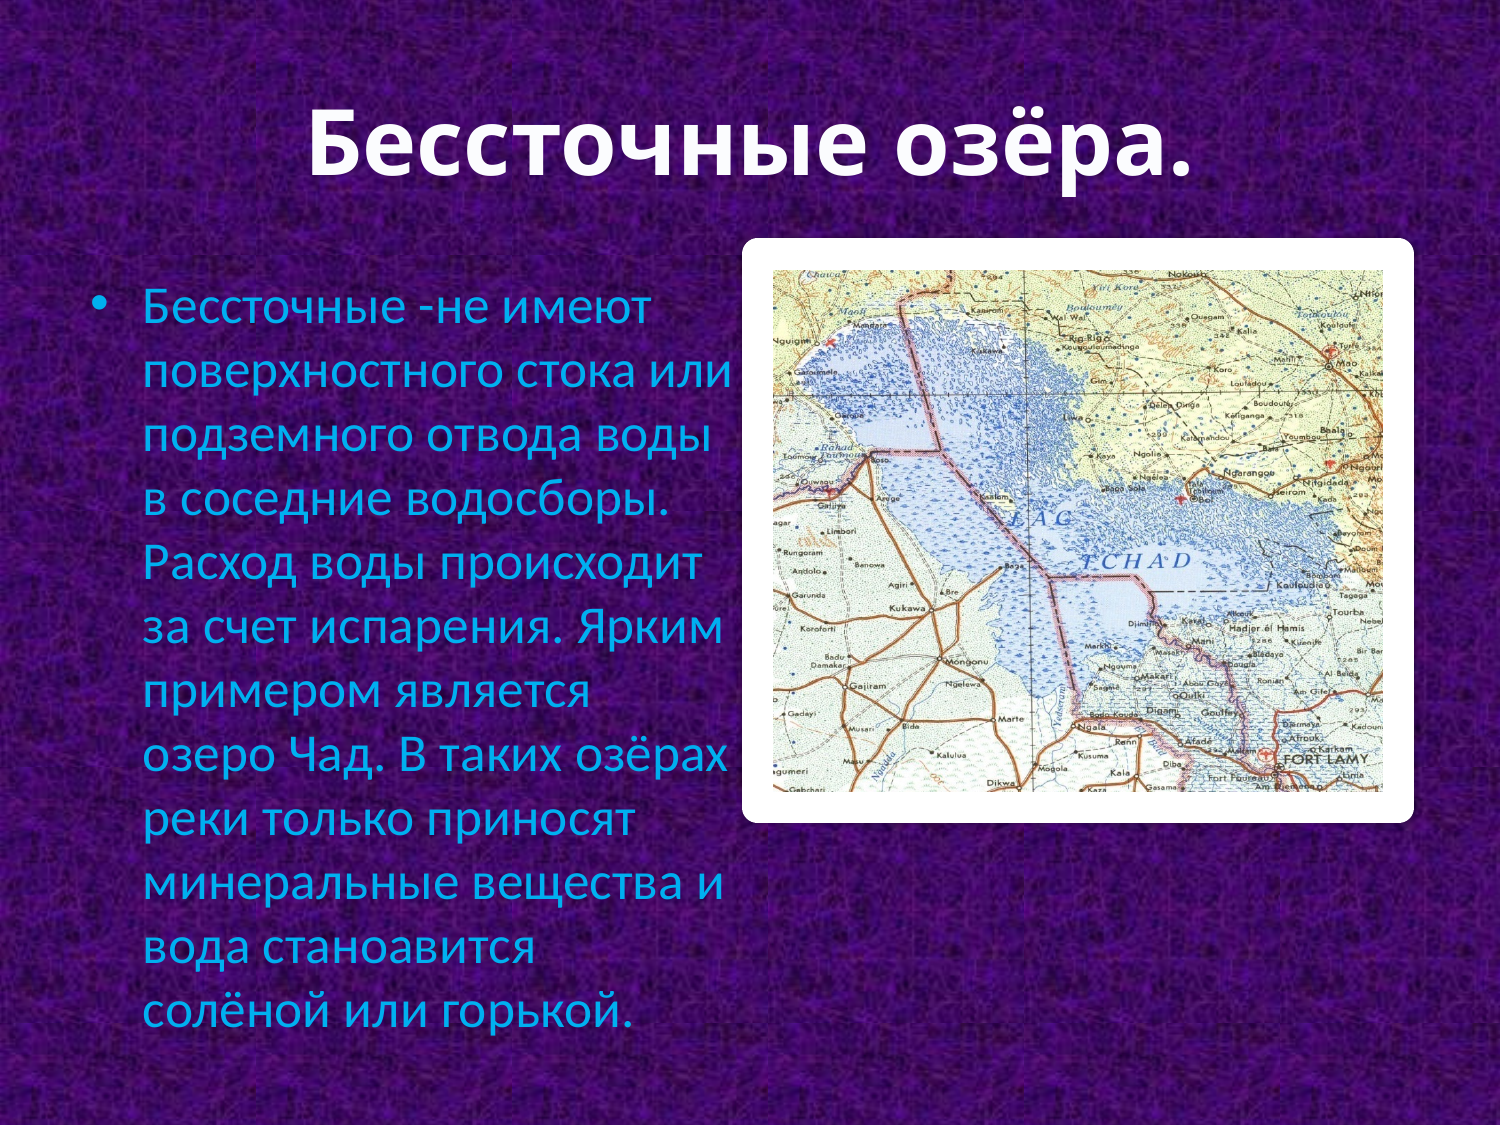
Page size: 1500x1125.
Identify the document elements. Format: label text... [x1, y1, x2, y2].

list Бессточные -не имеют поверхностного стока или подземного отвода воды в соседние водосборы. Расход воды происходит за счет испарения. Ярким примером является озеро Чад. В таких озёрах реки только приносят минеральные вещества и вода станоавится солёной или горькой. [75, 262, 750, 1102]
picture [0, 0, 1500, 1125]
title Бессточные озёра. [75, 45, 1425, 233]
